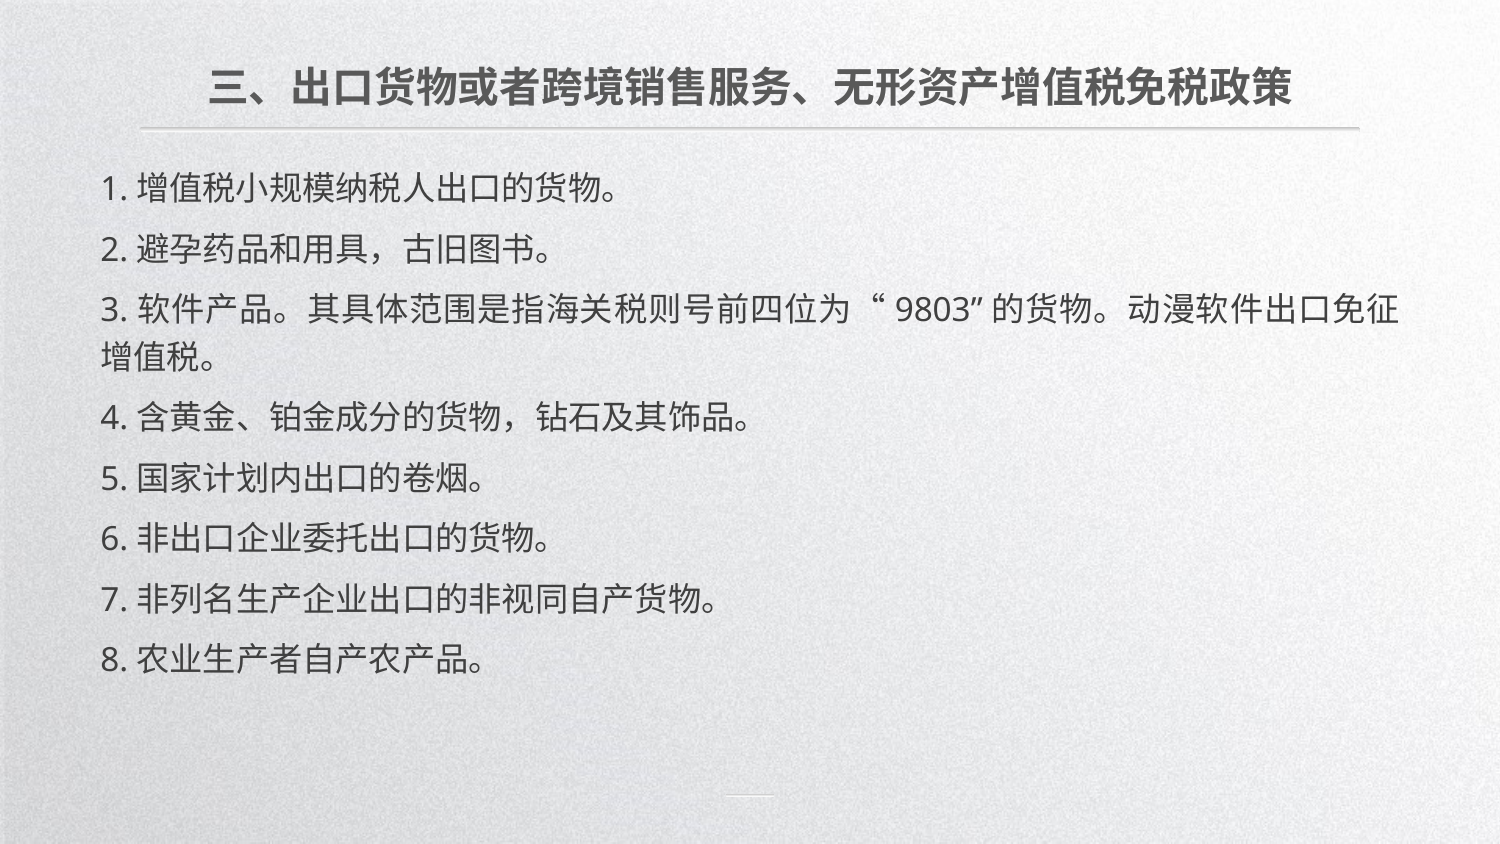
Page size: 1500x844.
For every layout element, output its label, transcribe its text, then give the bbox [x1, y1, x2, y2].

text_box 三、出口货物或者跨境销售服务、无形资产增值税免税政策 [109, 55, 1391, 117]
picture [0, 0, 1500, 844]
text_box 1.增值税小规模纳税人出口的货物。 2.避孕药品和用具，古旧图书。 3.软件产品。其具体范围是指海关税则号前四位为“9803”的货物。动漫软件出口免征增值税。 4.含黄金、铂金成分的货物，钻石及其饰品。 5.国家计划内出口的卷烟。 6.非出口企业委托出口的货物。 7.非列名生产企业出口的非视同自产货物。 8.农业生产者自产农产品。 [100, 159, 1400, 739]
